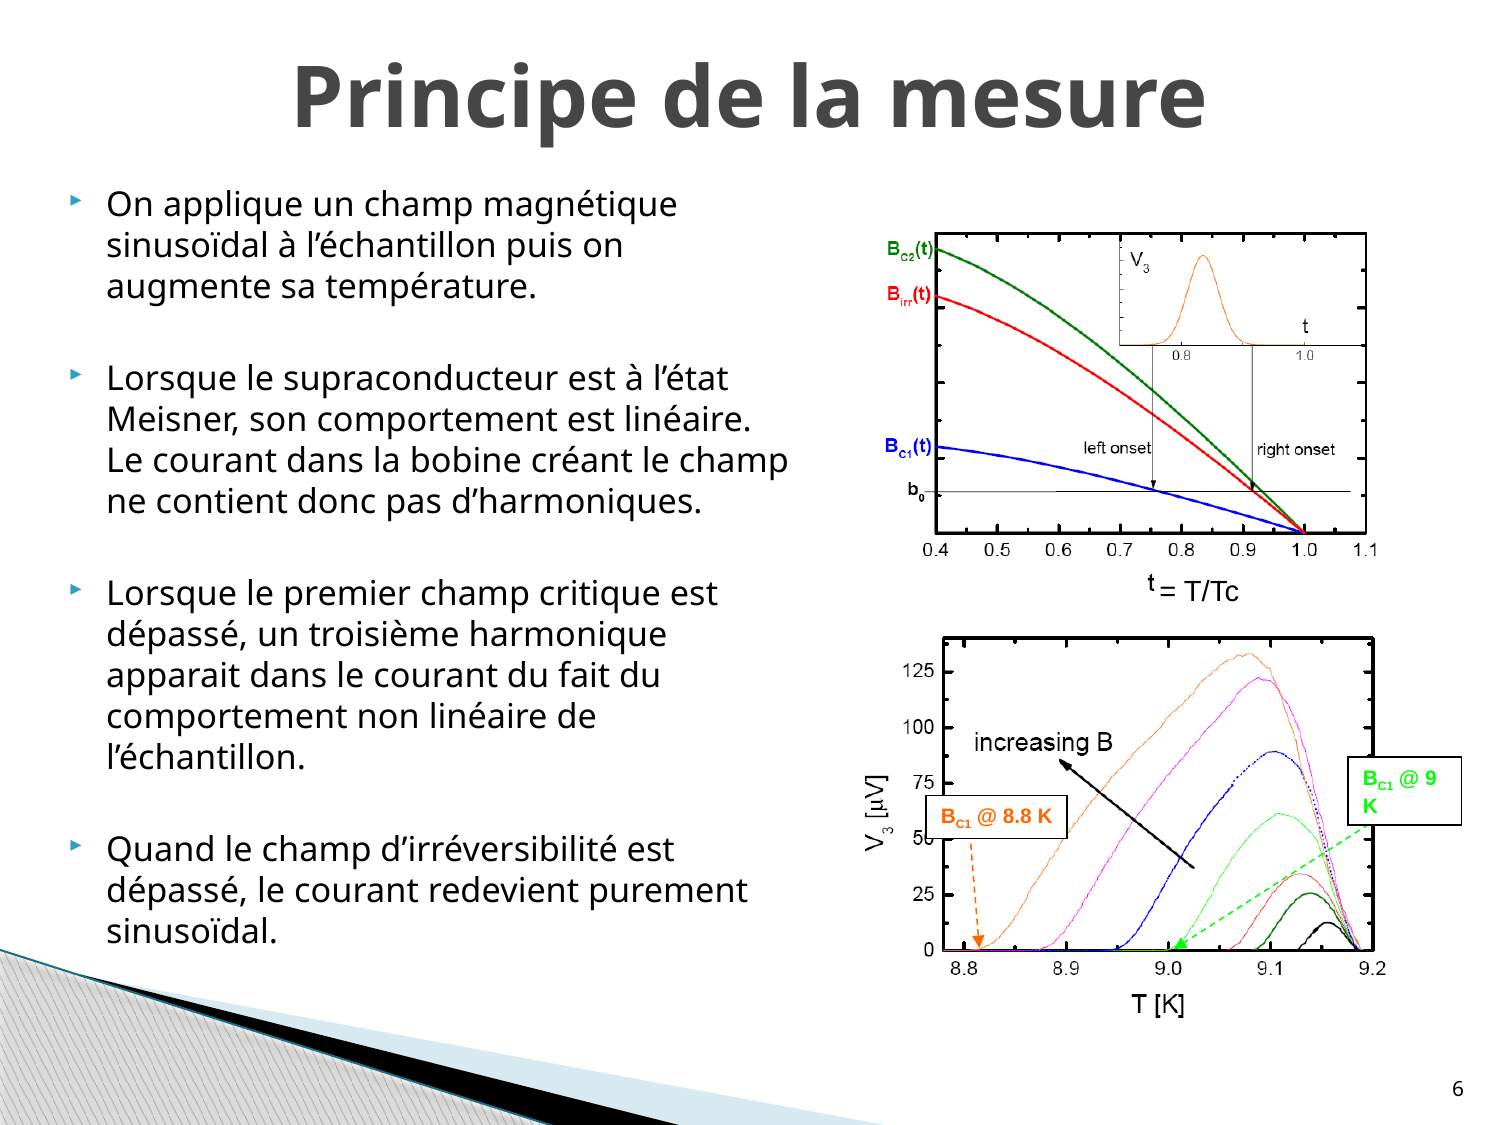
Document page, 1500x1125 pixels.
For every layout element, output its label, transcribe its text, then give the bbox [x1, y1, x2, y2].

list On applique un champ magnétique sinusoïdal à l’échantillon puis on augmente sa température. Lorsque le supraconducteur est à l’état Meisner, son comportement est linéaire. Le courant dans la bobine créant le champ ne contient donc pas d’harmoniques. Lorsque le premier champ critique est dépassé, un troisième harmonique apparait dans le courant du fait du comportement non linéaire de l’échantillon. Quand le champ d’irréversibilité est dépassé, le courant redevient purement sinusoïdal. [37, 174, 813, 1000]
slide_number 6 [1418, 1051, 1479, 1112]
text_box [837, 187, 1462, 1037]
title Principe de la mesure [75, 0, 1425, 188]
